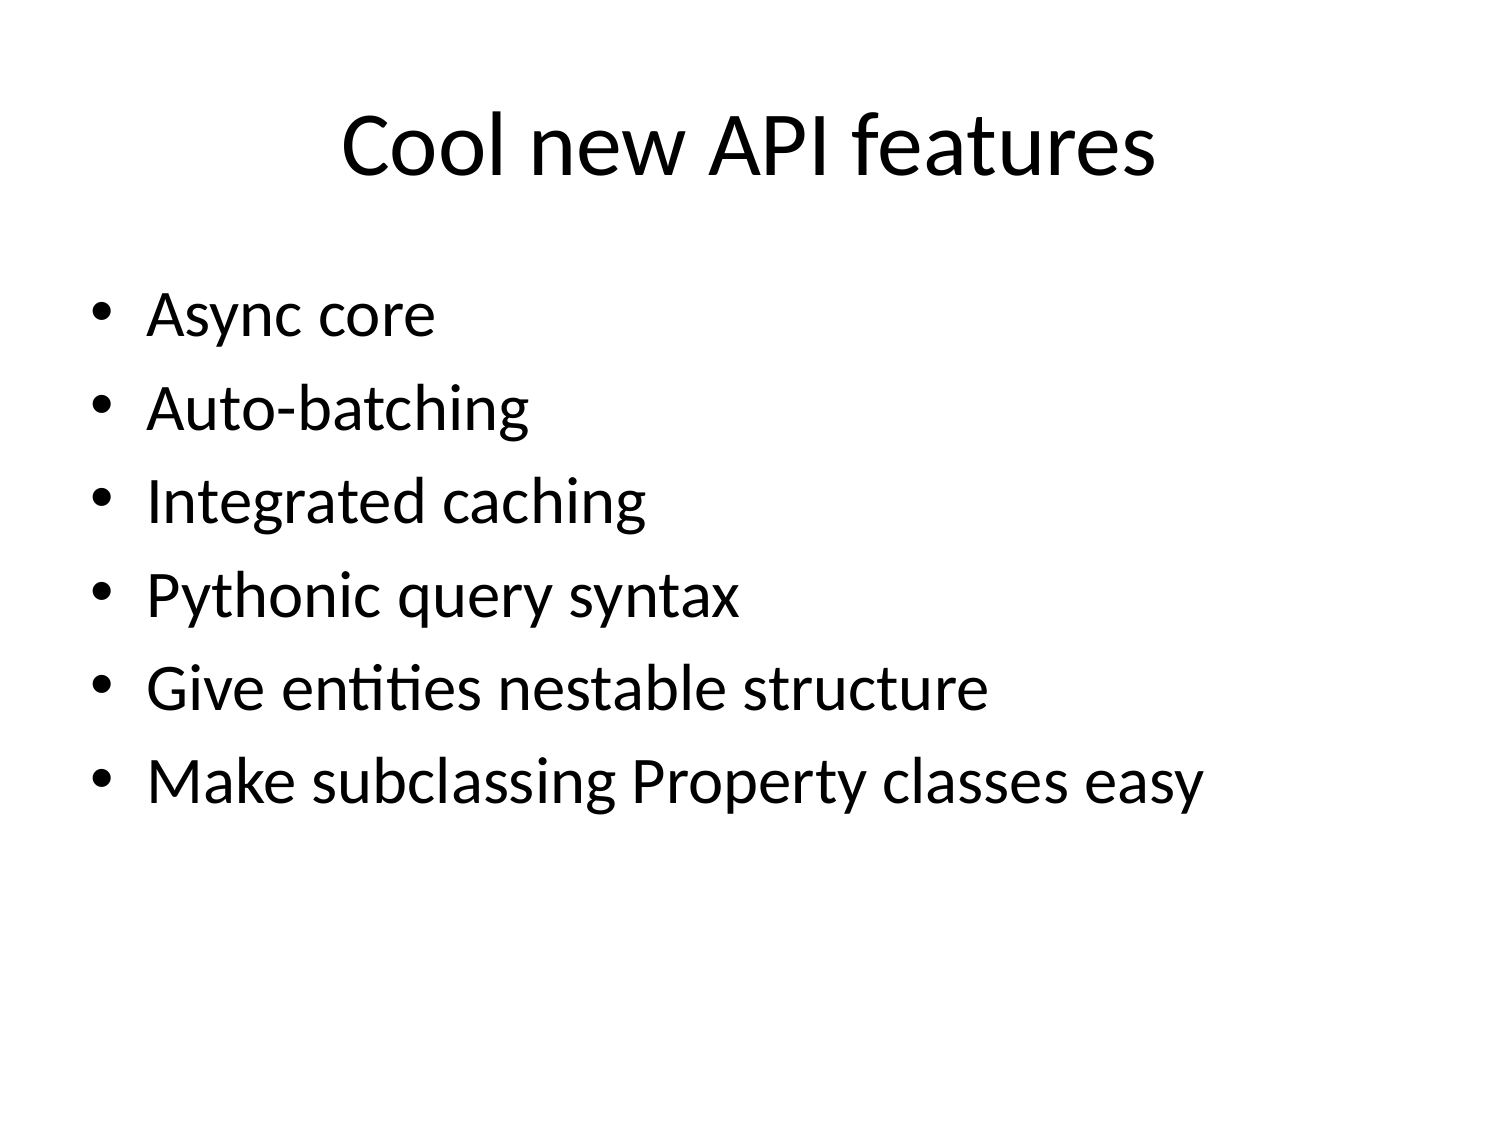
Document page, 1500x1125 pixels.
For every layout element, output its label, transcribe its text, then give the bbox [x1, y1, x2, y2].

title Cool new API features [75, 45, 1425, 233]
list Async core Auto-batching Integrated caching Pythonic query syntax Give entities nestable structure Make subclassing Property classes easy [75, 262, 1425, 1005]
